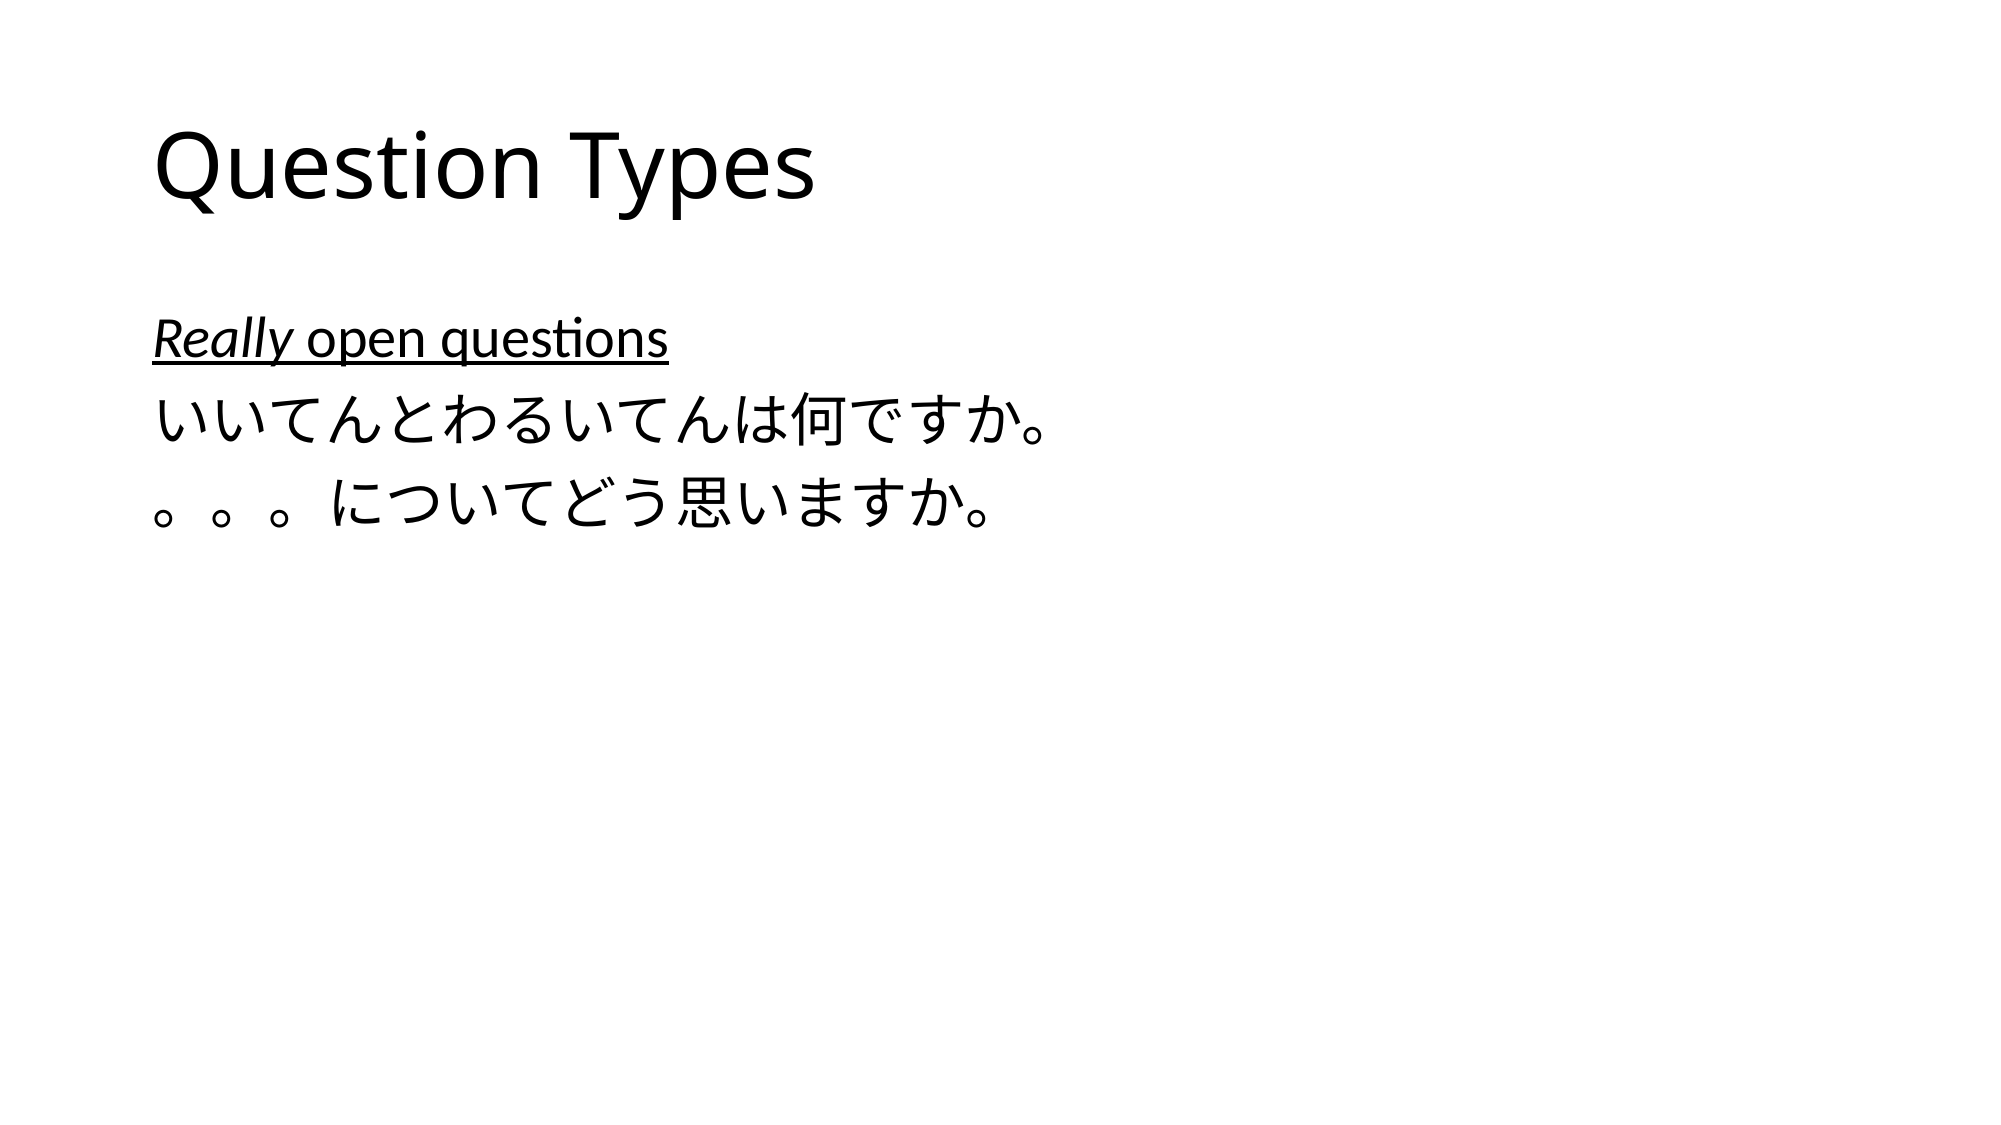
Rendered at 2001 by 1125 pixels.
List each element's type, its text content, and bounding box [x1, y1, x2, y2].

title Question Types [137, 59, 1863, 278]
list Really open questions いいてんとわるいてんは何ですか。 。。。についてどう思いますか。 [137, 299, 1863, 1014]
